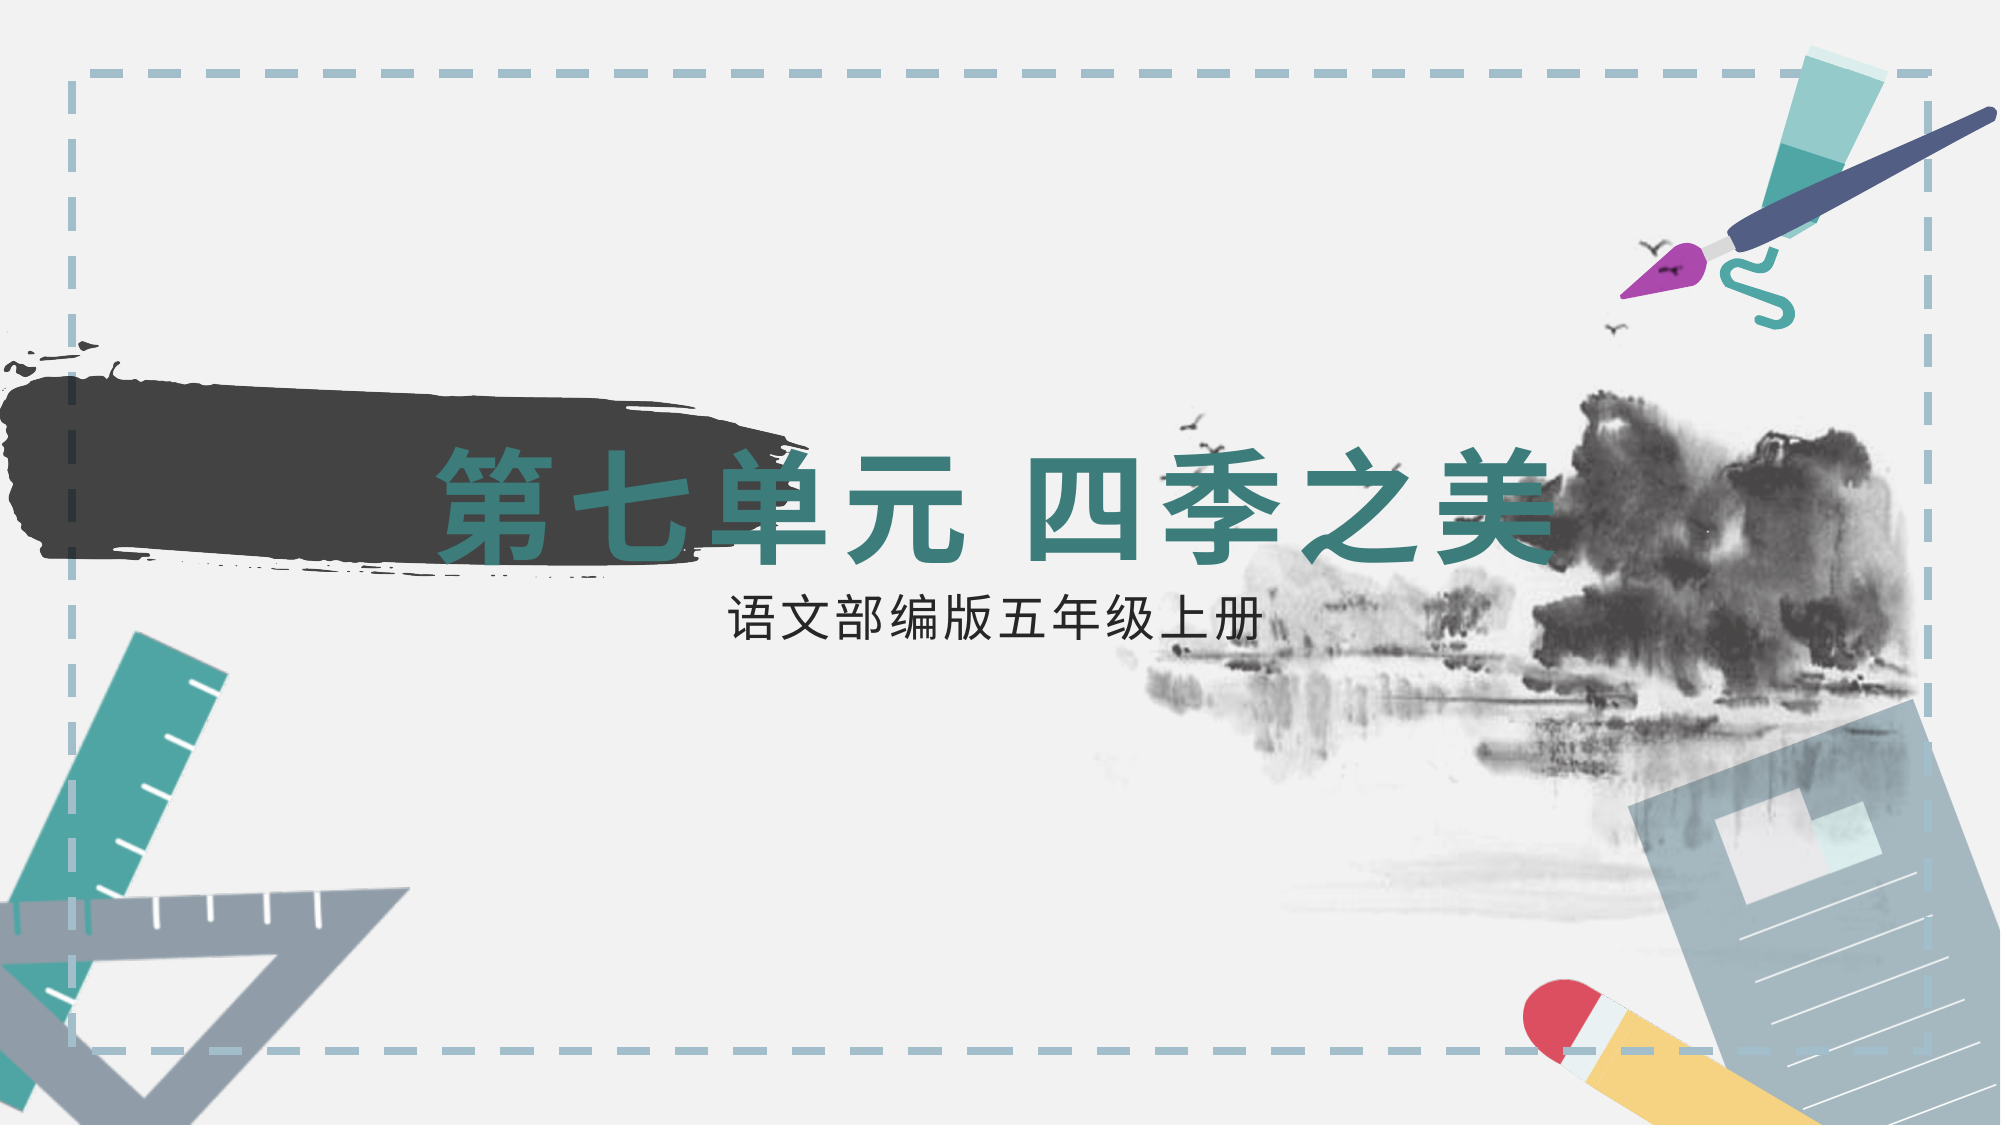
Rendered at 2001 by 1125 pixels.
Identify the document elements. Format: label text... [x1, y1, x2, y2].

picture [0, 611, 410, 1125]
text_box 第七单元 四季之美 [375, 351, 1093, 580]
picture [0, 331, 809, 578]
text_box 语文部编版五年级上册 [375, 586, 1093, 783]
picture [1093, 235, 2001, 1125]
